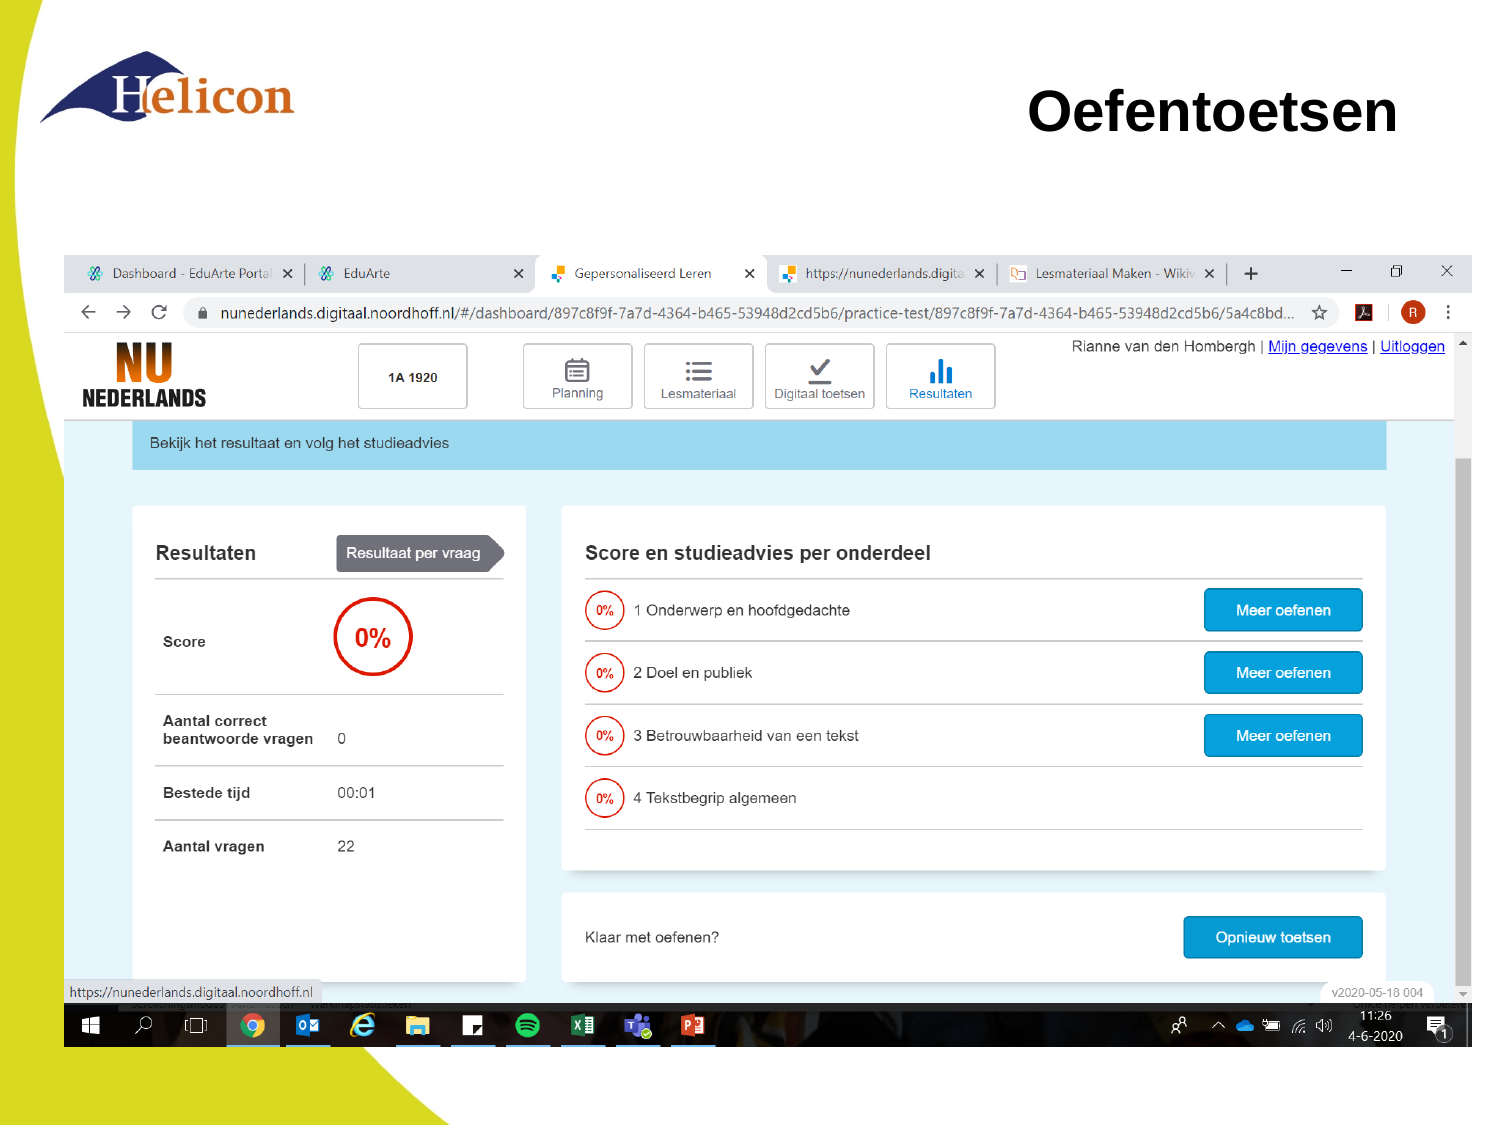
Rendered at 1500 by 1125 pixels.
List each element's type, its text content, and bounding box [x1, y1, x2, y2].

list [64, 255, 1473, 1047]
picture [0, 0, 1500, 1125]
title Oefentoetsen [324, 54, 1415, 161]
